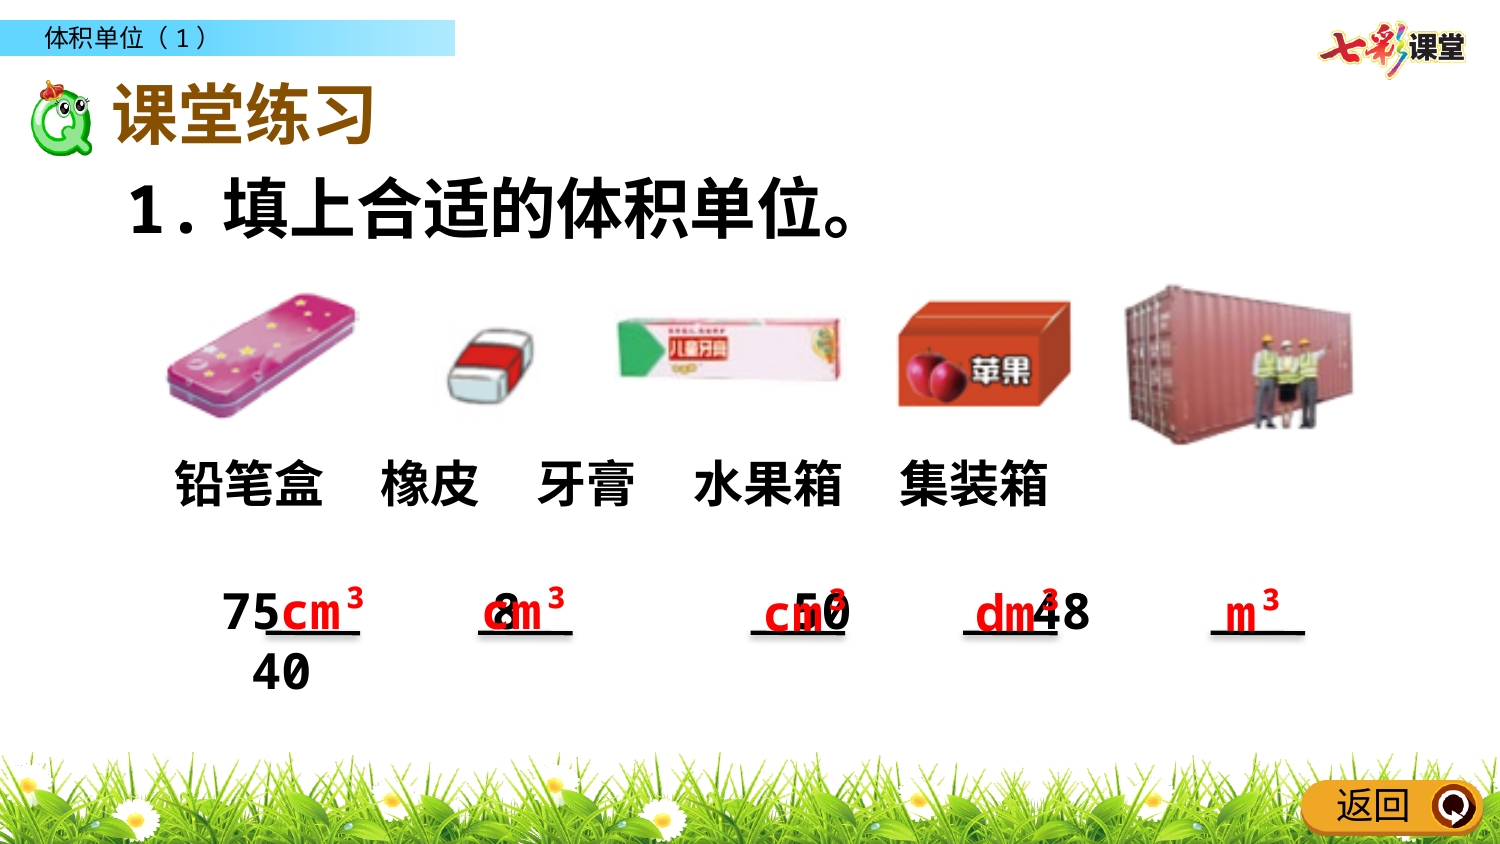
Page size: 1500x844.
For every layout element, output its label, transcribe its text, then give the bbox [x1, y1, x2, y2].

text_box 75 8 50 48 40 [206, 572, 1301, 707]
picture [0, 752, 1500, 844]
text_box 铅笔盒 橡皮 牙膏 水果箱 集装箱 [159, 465, 1360, 520]
text_box 1.填上合适的体积单位。 [112, 159, 1207, 255]
text_box cm³ [466, 572, 597, 647]
picture [31, 80, 92, 156]
text_box cm³ [747, 574, 878, 649]
text_box m³ [1211, 573, 1342, 649]
text_box cm³ [265, 572, 396, 647]
text_box 课堂练习 [100, 67, 404, 159]
picture [123, 267, 1387, 458]
text_box dm³ [960, 573, 1091, 649]
picture [1316, 20, 1468, 80]
